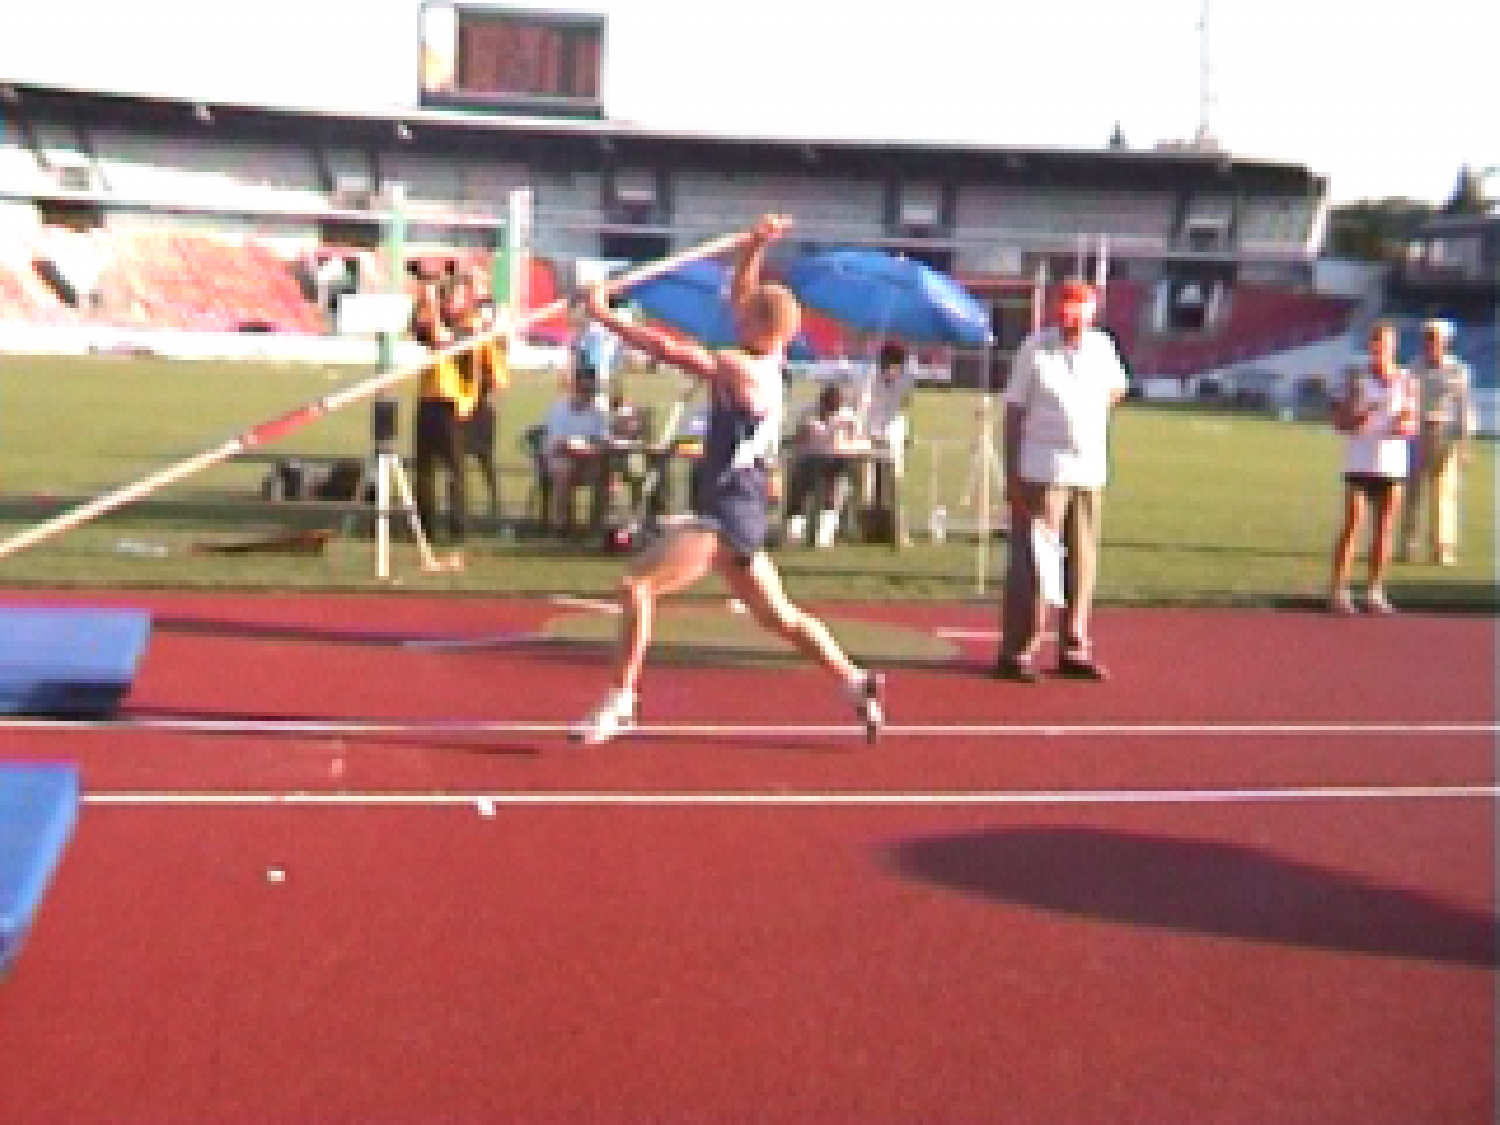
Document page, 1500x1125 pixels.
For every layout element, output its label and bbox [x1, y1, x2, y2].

list [0, 0, 1500, 1125]
